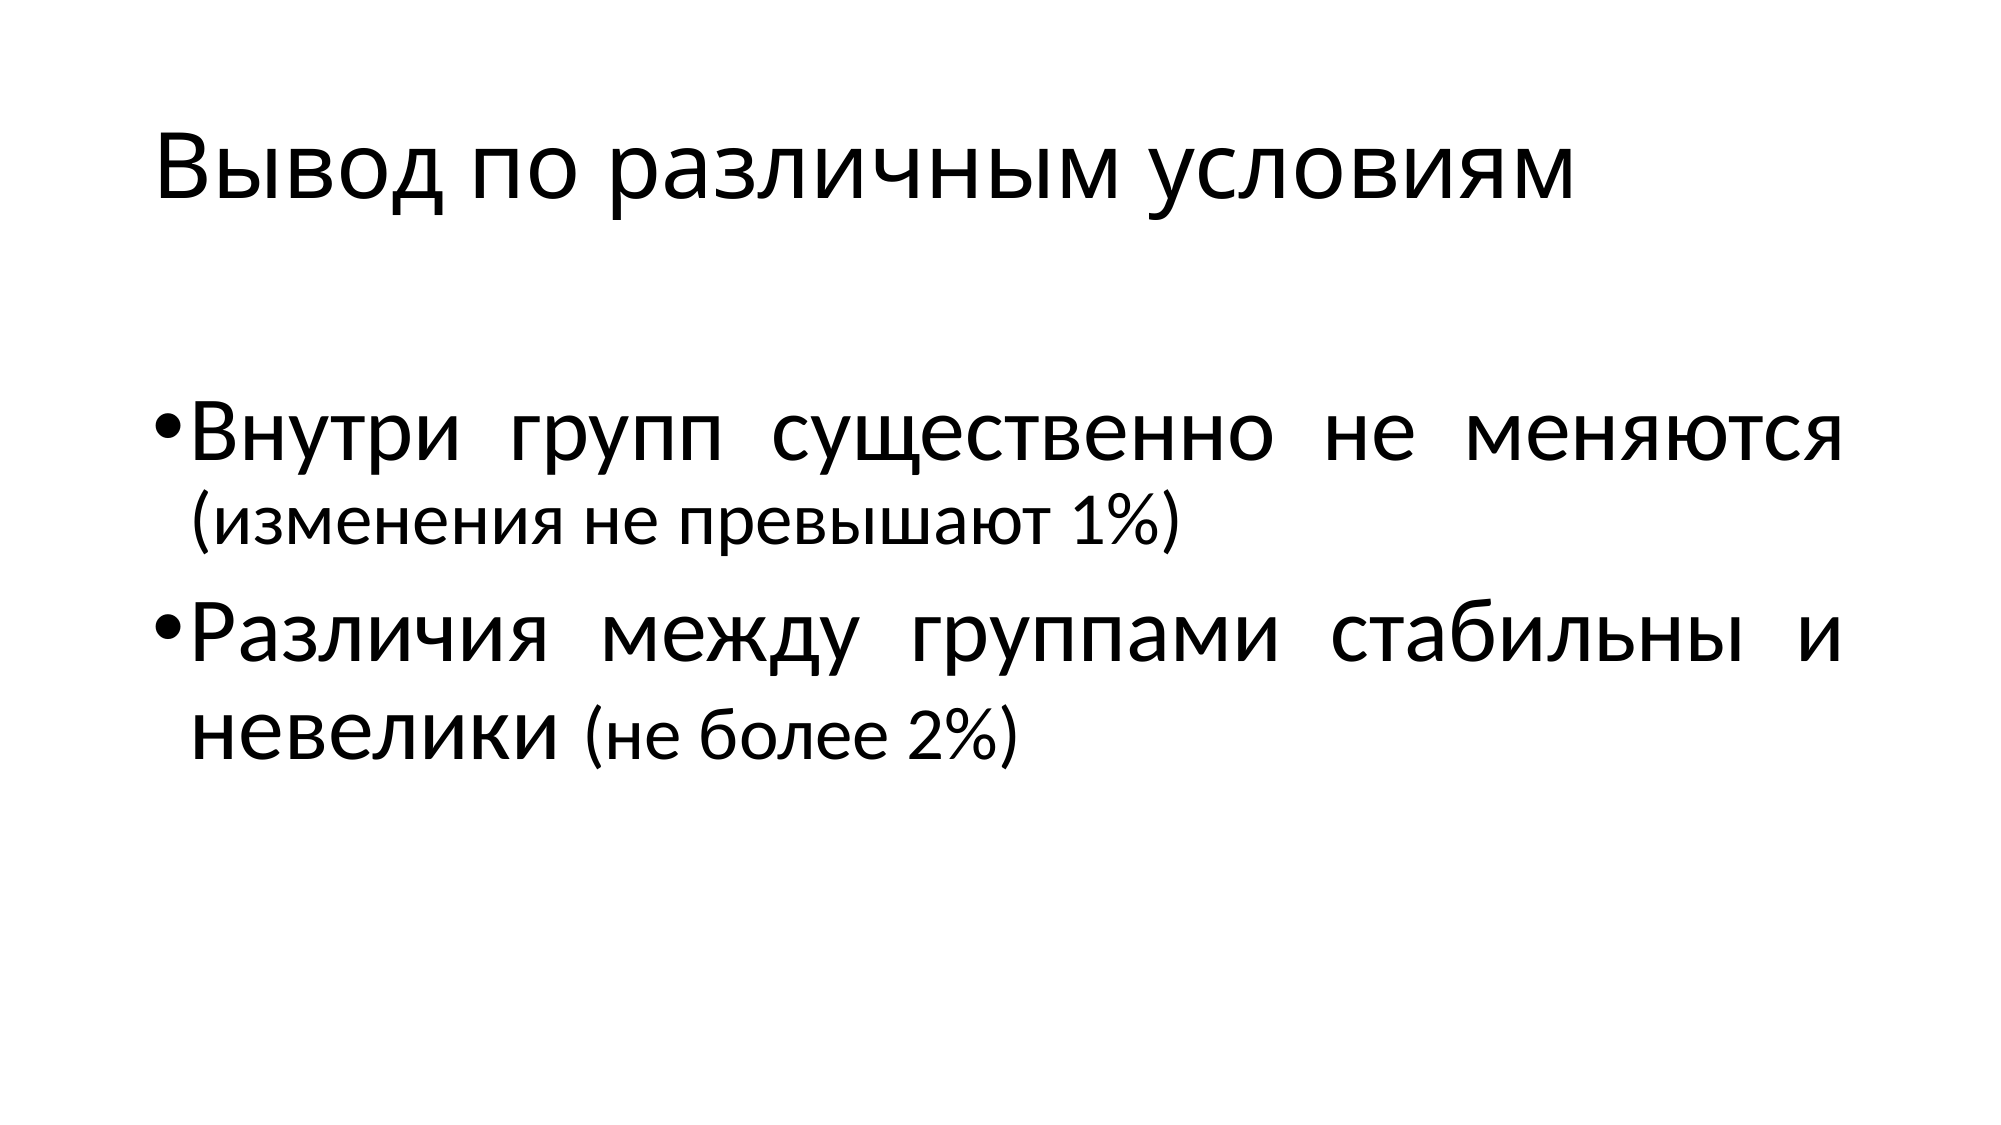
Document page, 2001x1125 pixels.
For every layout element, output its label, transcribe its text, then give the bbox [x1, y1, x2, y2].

list Внутри групп существенно не меняются (изменения не превышают 1%) Различия между группами стабильны и невелики (не более 2%) [137, 373, 1863, 1014]
title Вывод по различным условиям [137, 59, 1863, 278]
